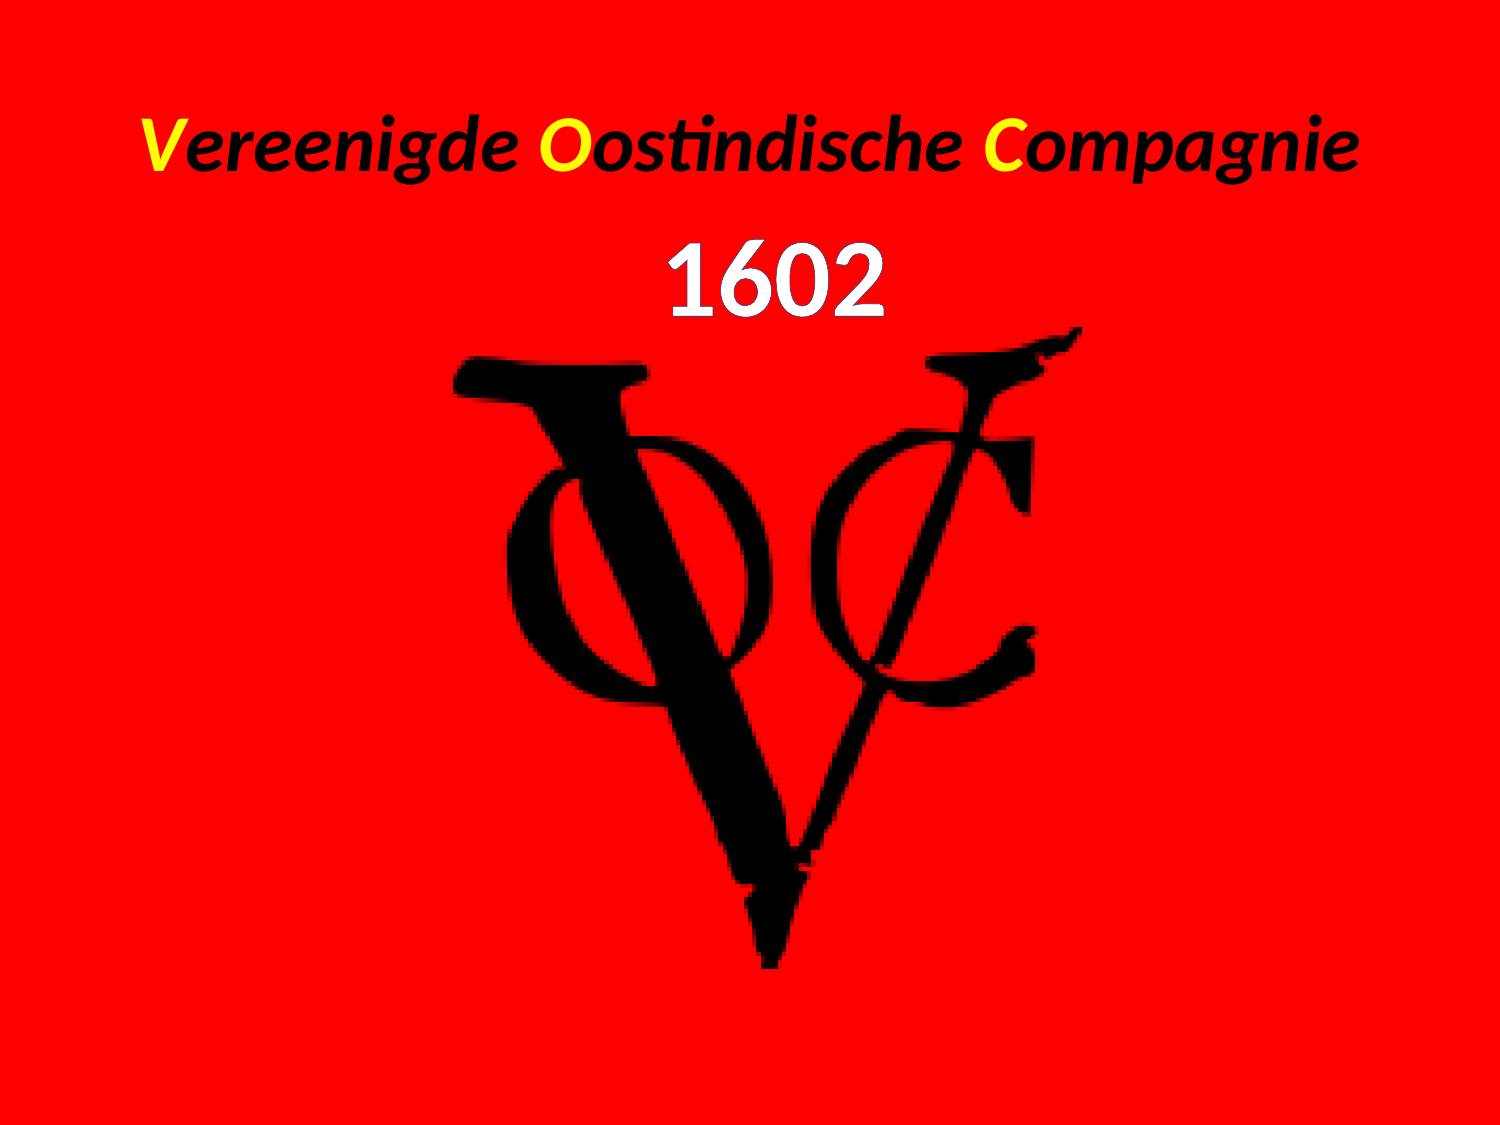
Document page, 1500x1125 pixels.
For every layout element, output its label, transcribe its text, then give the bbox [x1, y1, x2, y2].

title Vereenigde Oostindische Compagnie [75, 45, 1425, 233]
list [453, 327, 1082, 969]
text_box 1602 [644, 196, 904, 326]
